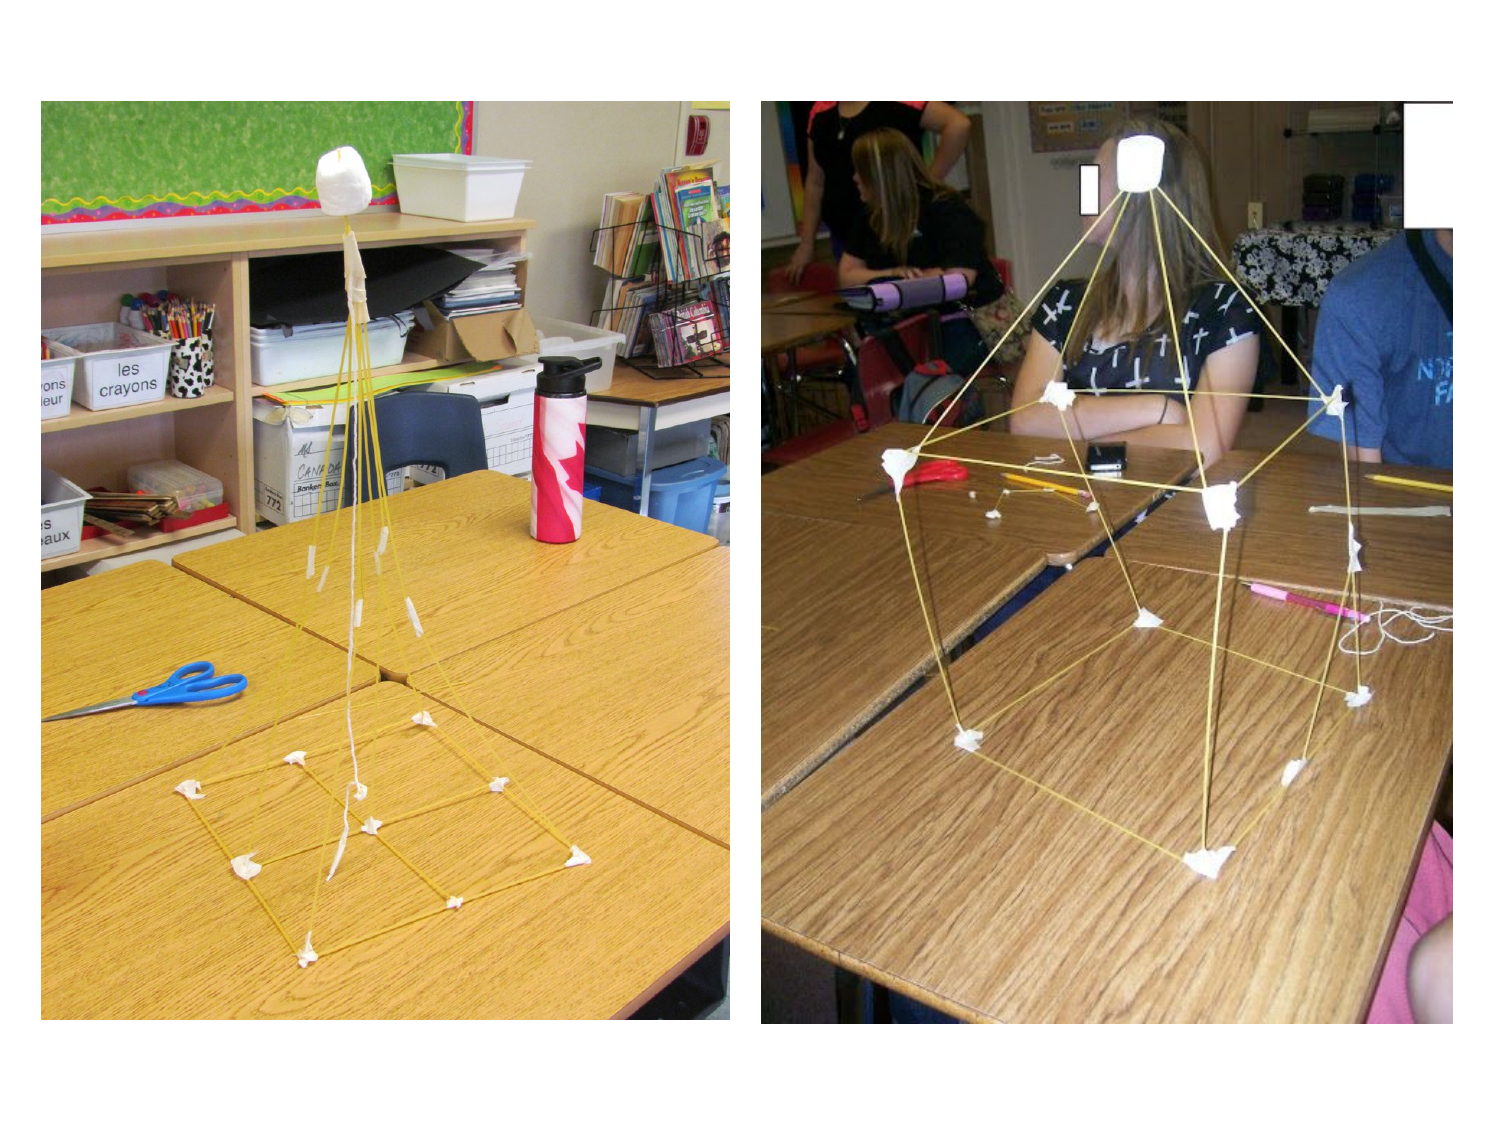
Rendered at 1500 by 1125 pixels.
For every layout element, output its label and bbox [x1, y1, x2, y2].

list [41, 101, 730, 1020]
picture [761, 101, 1454, 1024]
